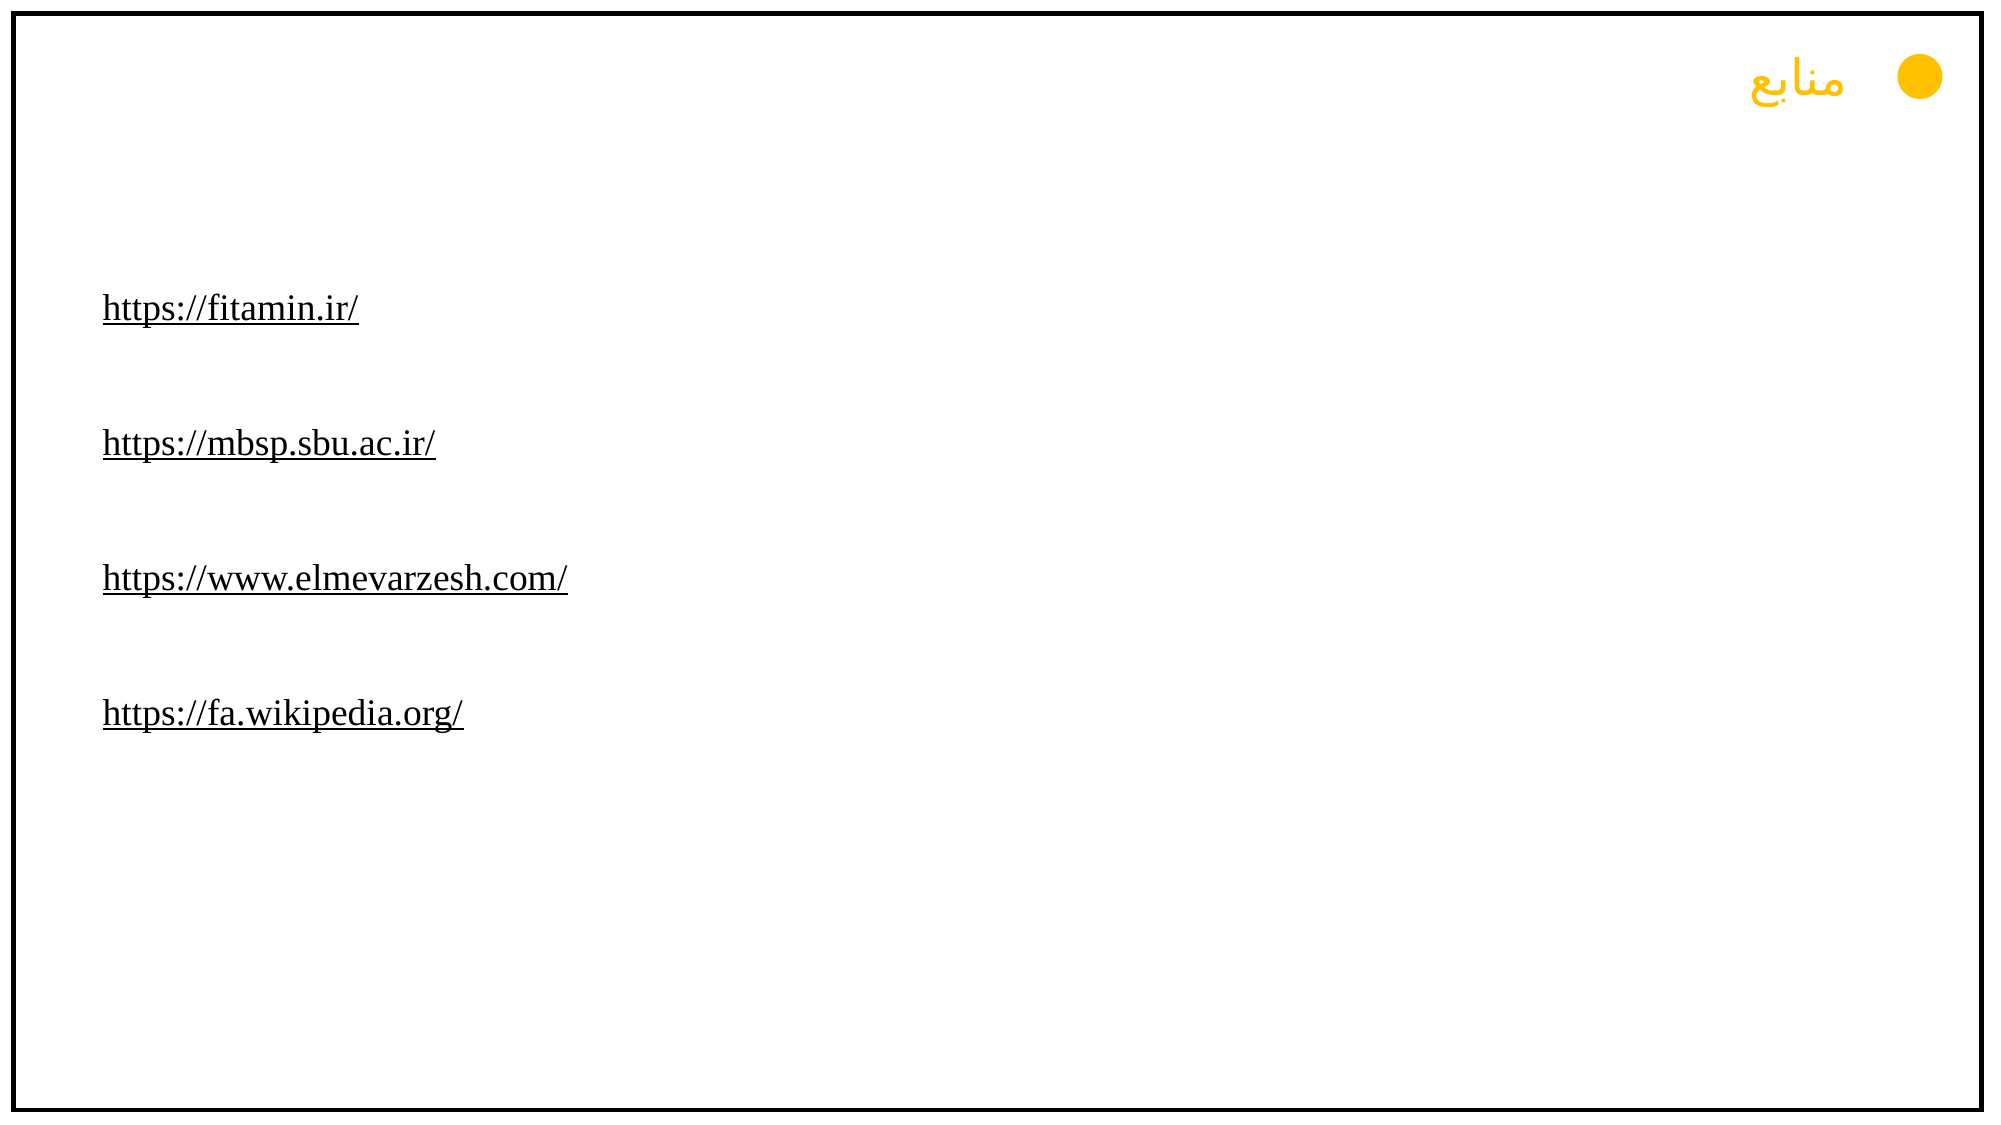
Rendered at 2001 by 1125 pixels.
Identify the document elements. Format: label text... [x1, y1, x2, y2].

text_box https://fitamin.ir/ https://mbsp.sbu.ac.ir/ https://www.elmevarzesh.com/ https://fa.wikipedia.org/ [87, 185, 1088, 876]
text_box منابع [1508, 37, 2000, 113]
